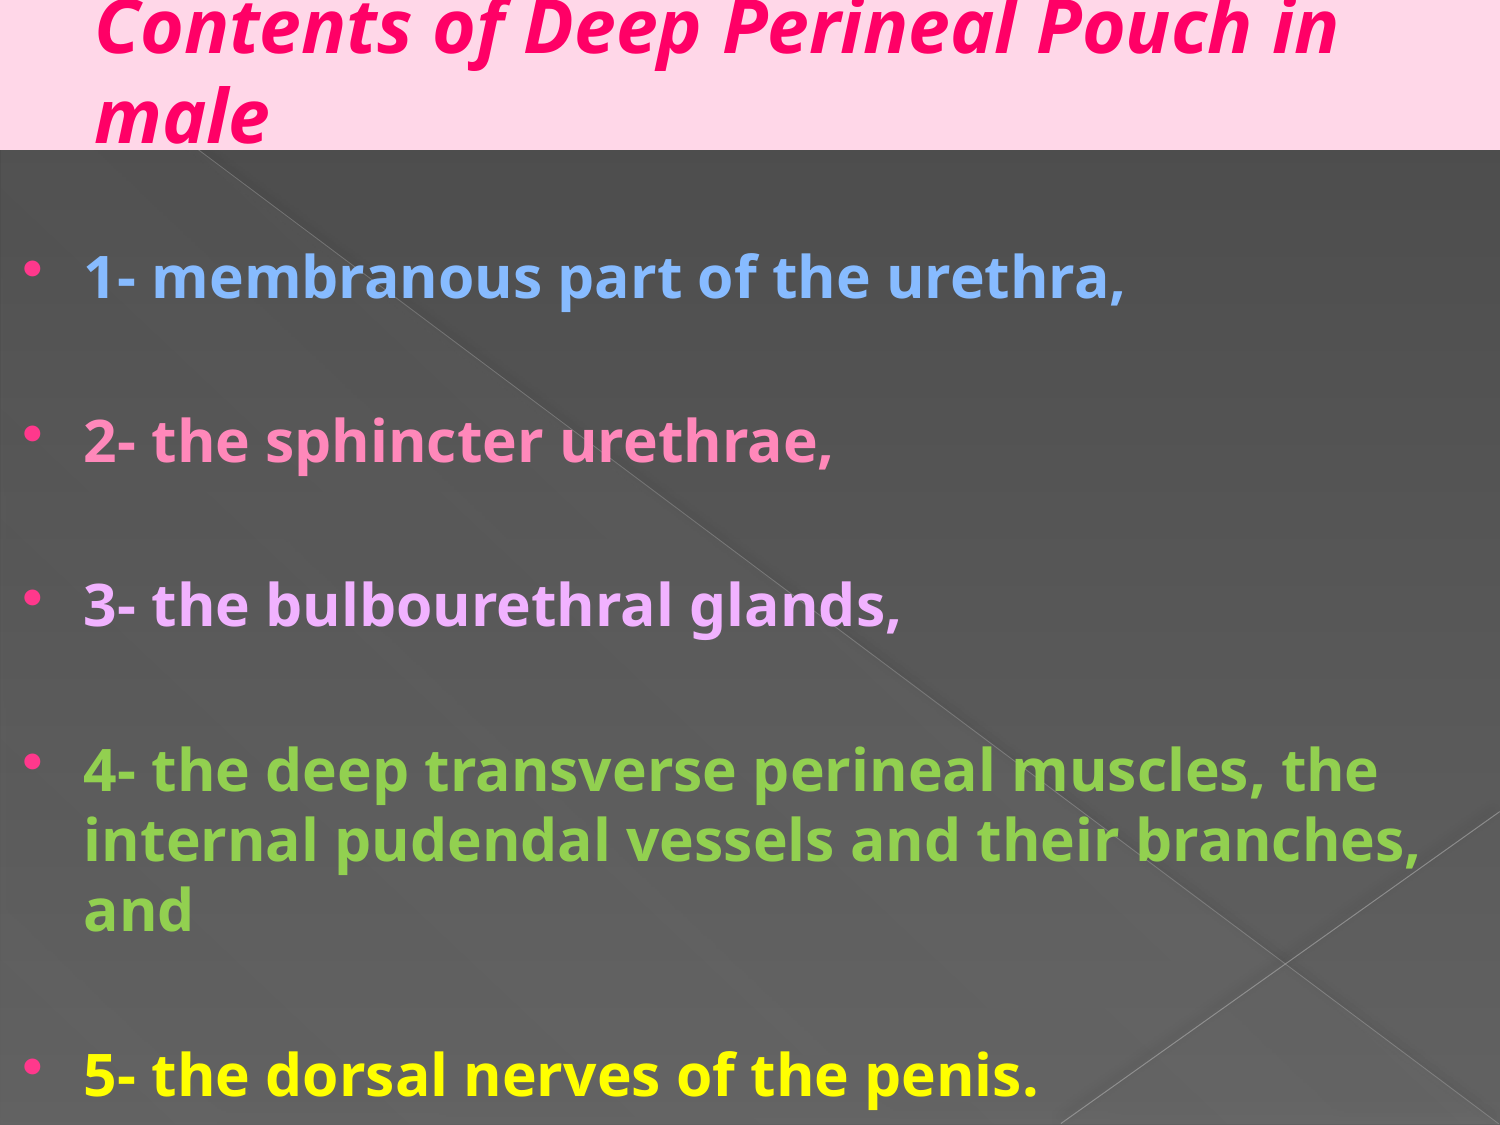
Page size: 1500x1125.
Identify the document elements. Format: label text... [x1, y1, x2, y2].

list 1- membranous part of the urethra, 2- the sphincter urethrae, 3- the bulbourethral glands, 4- the deep transverse perineal muscles, the internal pudendal vessels and their branches, and 5- the dorsal nerves of the penis. [0, 149, 1500, 1125]
title Contents of Deep Perineal Pouch in male [0, 0, 1500, 149]
